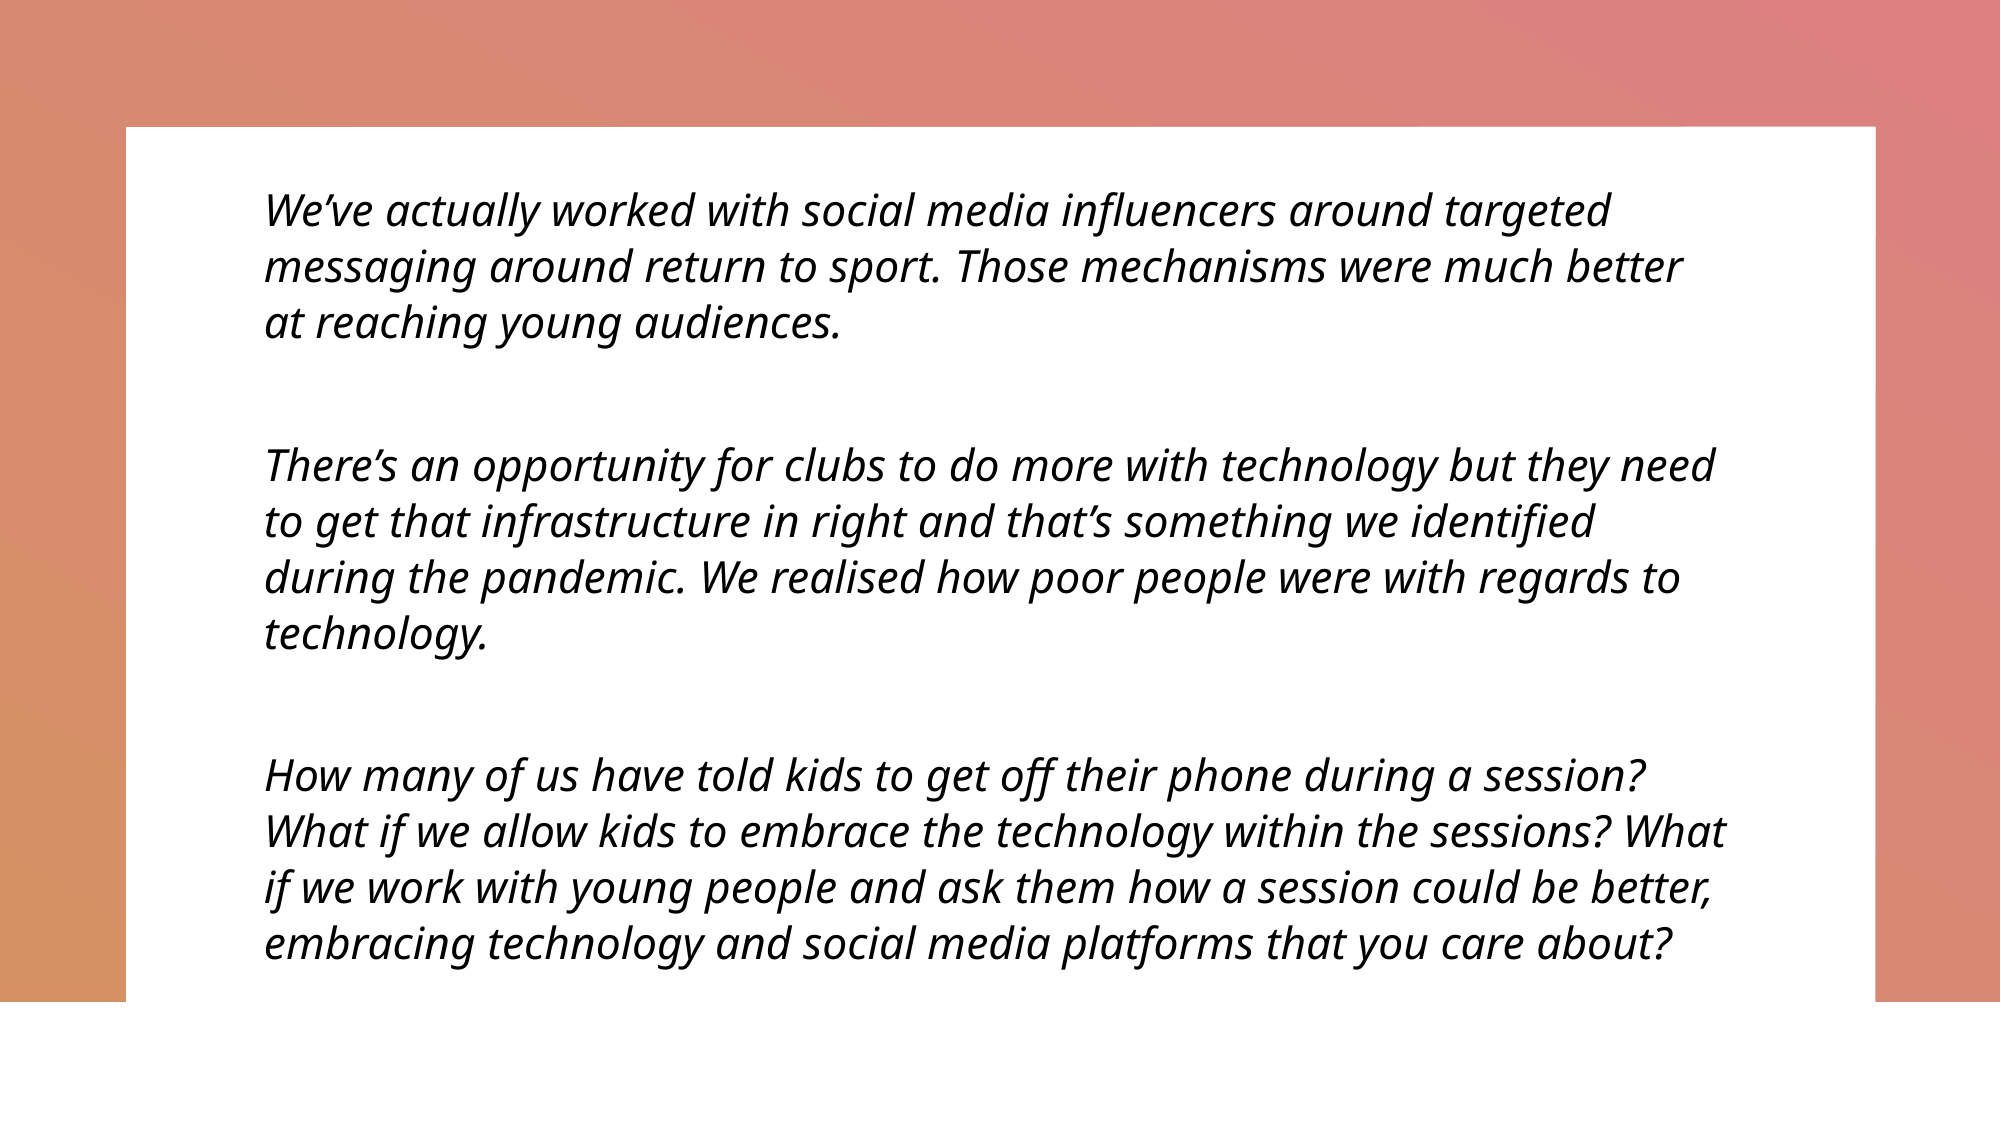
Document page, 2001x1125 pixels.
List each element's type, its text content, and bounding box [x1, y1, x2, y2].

list We’ve actually worked with social media influencers around targeted messaging around return to sport. Those mechanisms were much better at reaching young audiences. There’s an opportunity for clubs to do more with technology but they need to get that infrastructure in right and that’s something we identified during the pandemic. We realised how poor people were with regards to technology. How many of us have told kids to get off their phone during a session? What if we allow kids to embrace the technology within the sessions? What if we work with young people and ask them how a session could be better, embracing technology and social media platforms that you care about? [248, 171, 1749, 1001]
